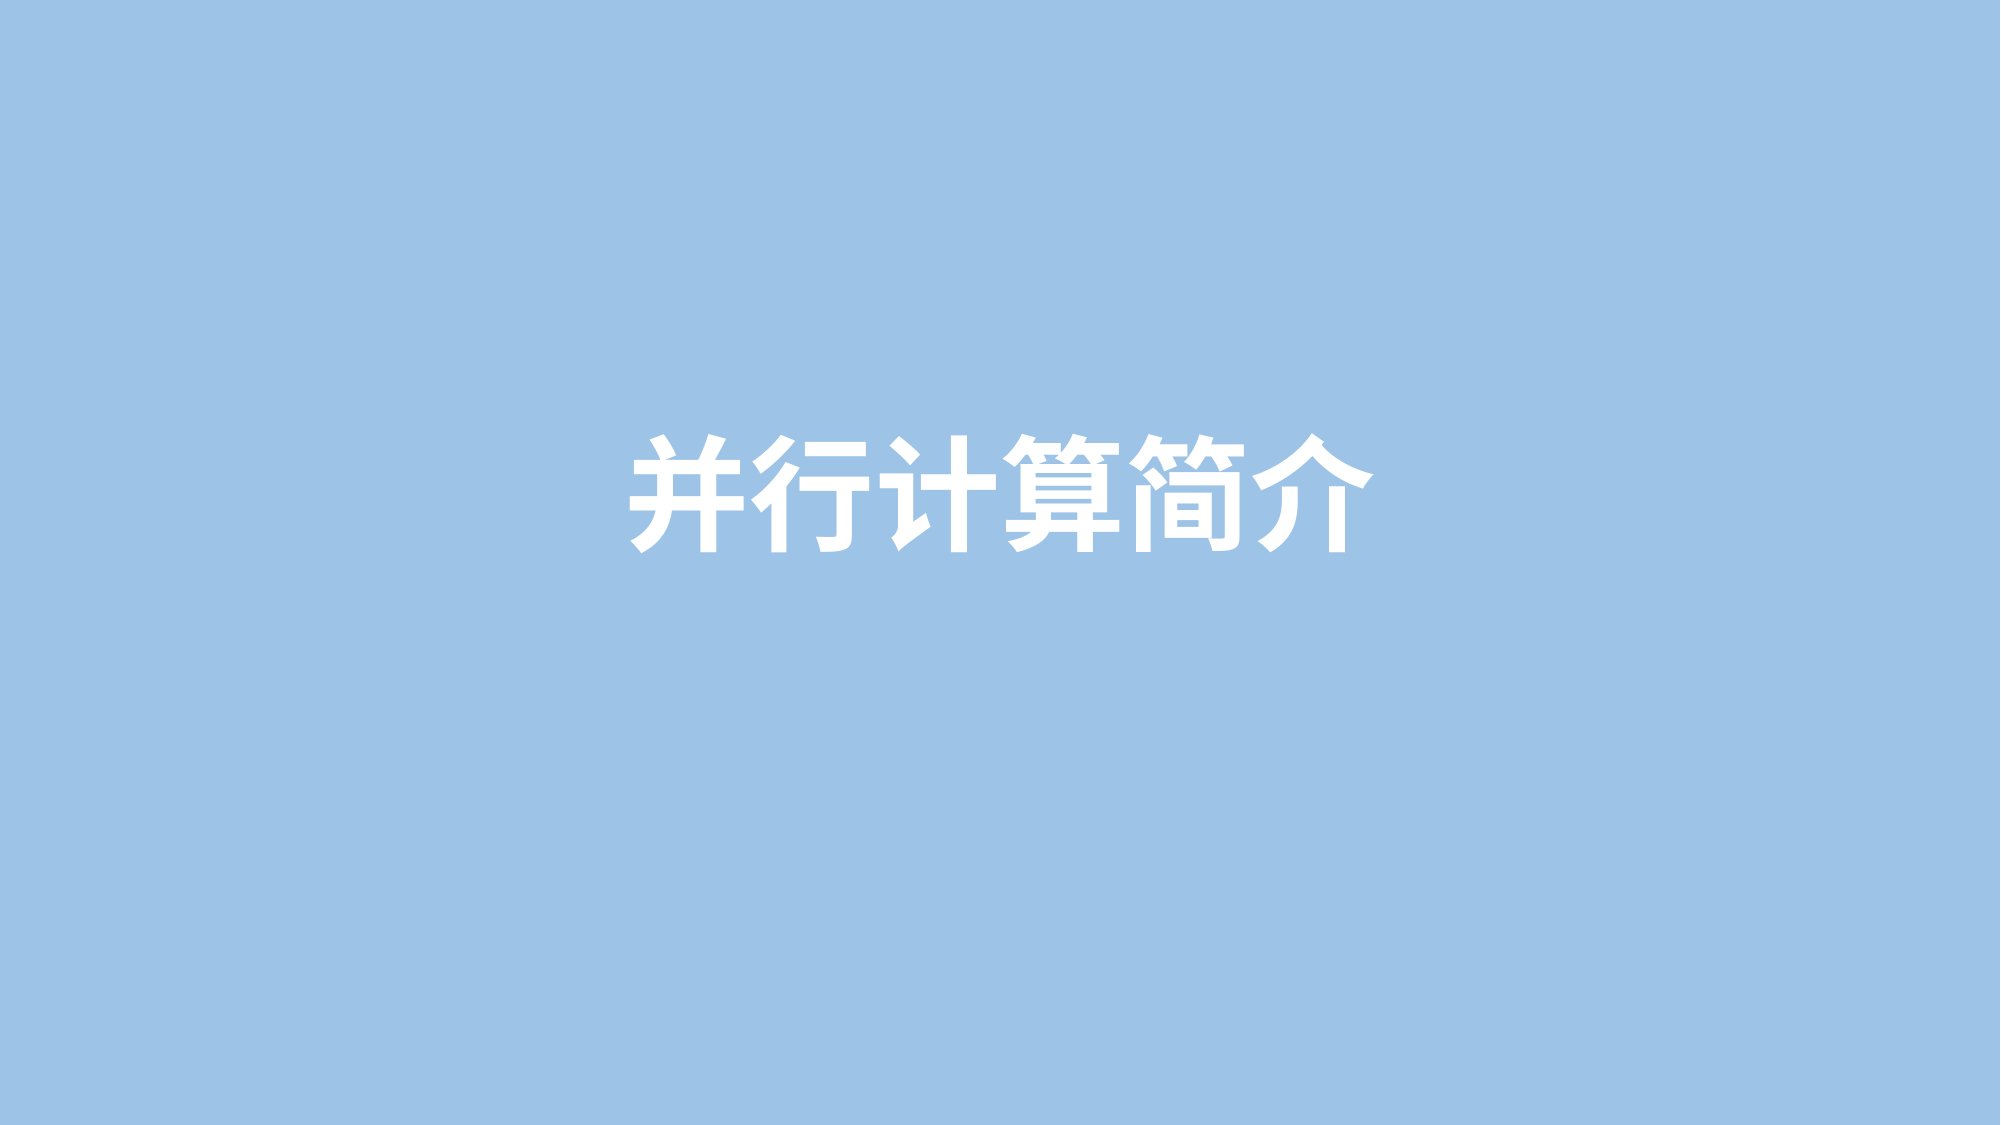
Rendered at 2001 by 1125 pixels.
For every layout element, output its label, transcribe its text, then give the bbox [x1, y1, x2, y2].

title 并行计算简介 [249, 184, 1750, 576]
